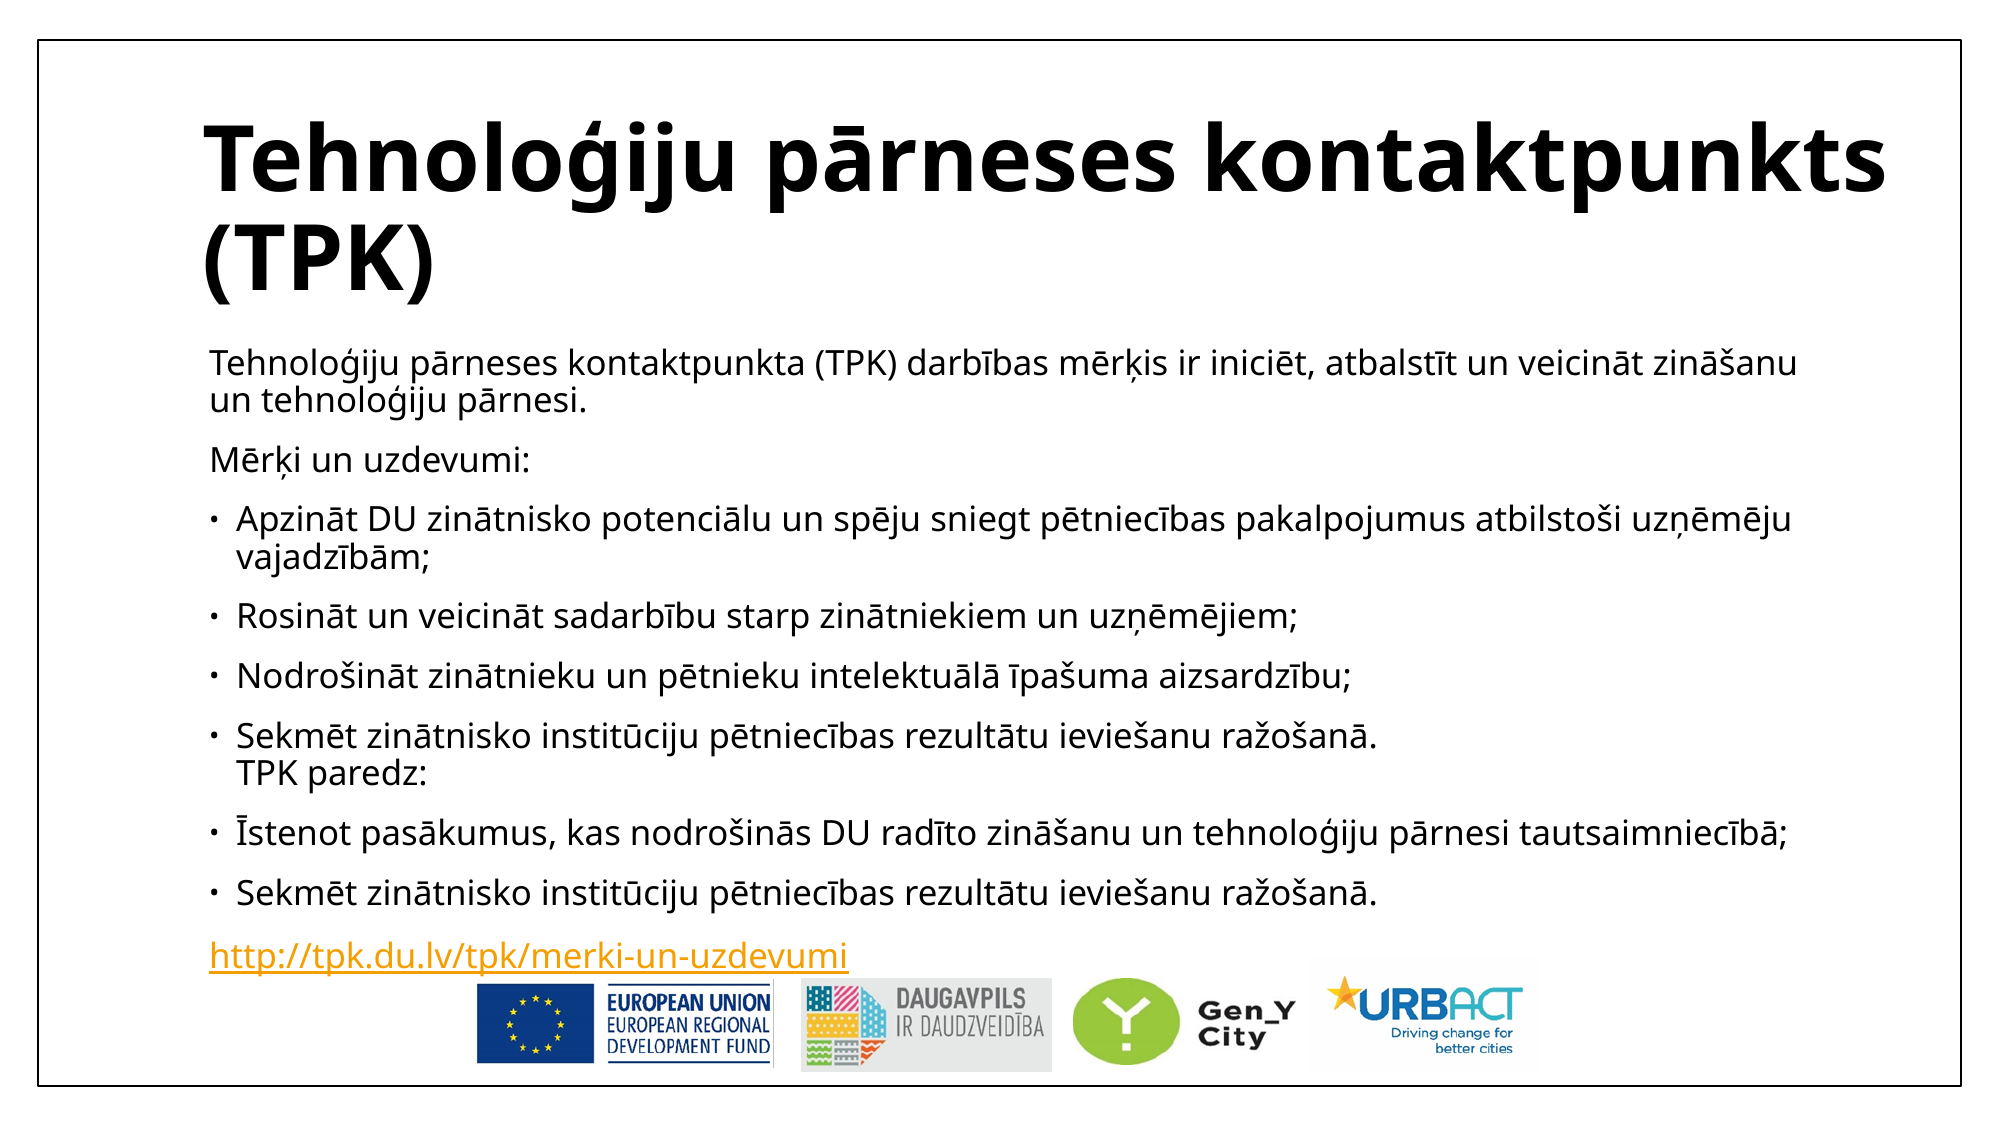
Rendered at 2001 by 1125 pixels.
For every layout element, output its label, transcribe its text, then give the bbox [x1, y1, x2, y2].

picture [473, 957, 1540, 1073]
list Tehnoloģiju pārneses kontaktpunkta (TPK) darbības mērķis ir iniciēt, atbalstīt un veicināt zināšanu un tehnoloģiju pārnesi. Mērķi un uzdevumi: Apzināt DU zinātnisko potenciālu un spēju sniegt pētniecības pakalpojumus atbilstoši uzņēmēju vajadzībām; Rosināt un veicināt sadarbību starp zinātniekiem un uzņēmējiem; Nodrošināt zinātnieku un pētnieku intelektuālā īpašuma aizsardzību; Sekmēt zinātnisko institūciju pētniecības rezultātu ieviešanu ražošanā. TPK paredz: Īstenot pasākumus, kas nodrošinās DU radīto zināšanu un tehnoloģiju pārnesi tautsaimniecībā; Sekmēt zinātnisko institūciju pētniecības rezultātu ieviešanu ražošanā. http://tpk.du.lv/tpk/merki-un-uzdevumi [187, 337, 1817, 1000]
title Tehnoloģiju pārneses kontaktpunkts (TPK) [187, 99, 1915, 323]
